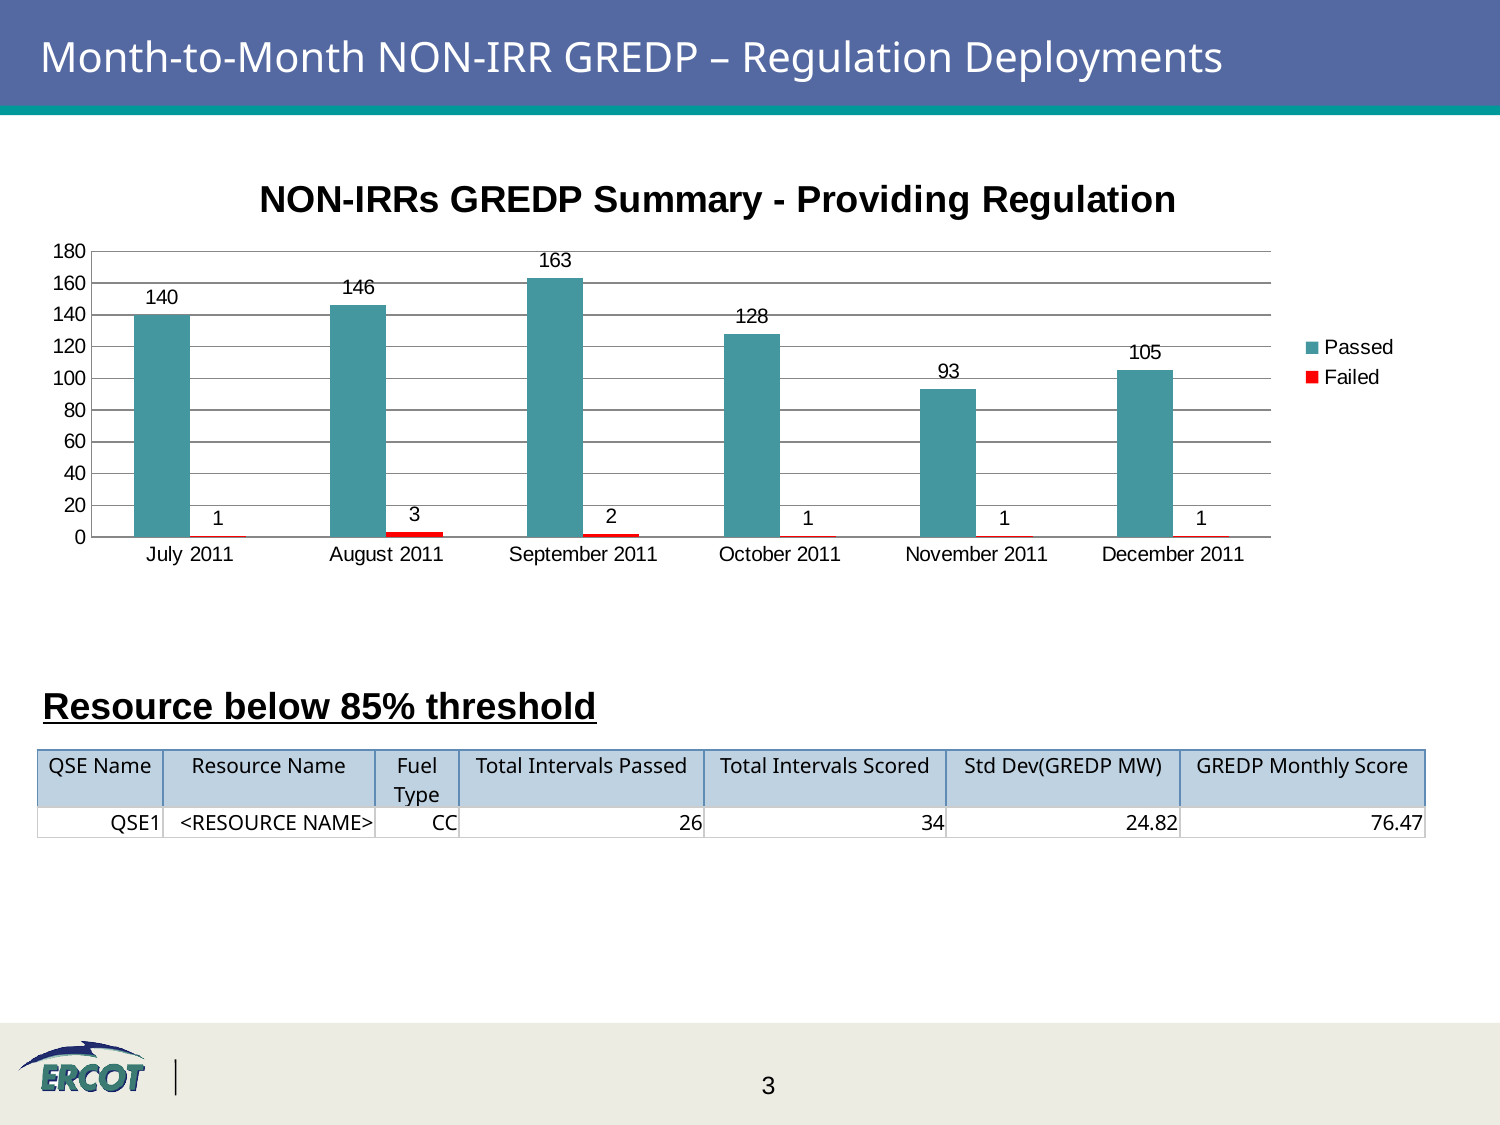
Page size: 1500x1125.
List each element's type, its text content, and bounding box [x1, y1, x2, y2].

table_header Resource Name [164, 751, 374, 806]
table_cell QSE1 [38, 808, 162, 837]
table_header QSE Name [38, 751, 162, 806]
table_header Total Intervals Passed [460, 751, 703, 806]
table_cell <RESOURCE NAME> [164, 808, 374, 837]
table_header Std Dev(GREDP MW) [947, 751, 1179, 806]
table_cell 24.82 [947, 808, 1179, 837]
table_header Total Intervals Scored [705, 751, 945, 806]
table_header Fuel Type [376, 751, 458, 806]
table_cell 26 [460, 808, 703, 837]
table_cell 76.47 [1181, 808, 1424, 837]
table_header GREDP Monthly Score [1181, 751, 1424, 806]
table_cell CC [376, 808, 458, 837]
picture [10, 1031, 151, 1111]
chart [24, 149, 1413, 576]
title Month-to-Month NON-IRR GREDP – Regulation Deployments [24, 0, 1451, 113]
table_cell 34 [705, 808, 945, 837]
text_box Resource below 85% threshold [27, 674, 612, 870]
